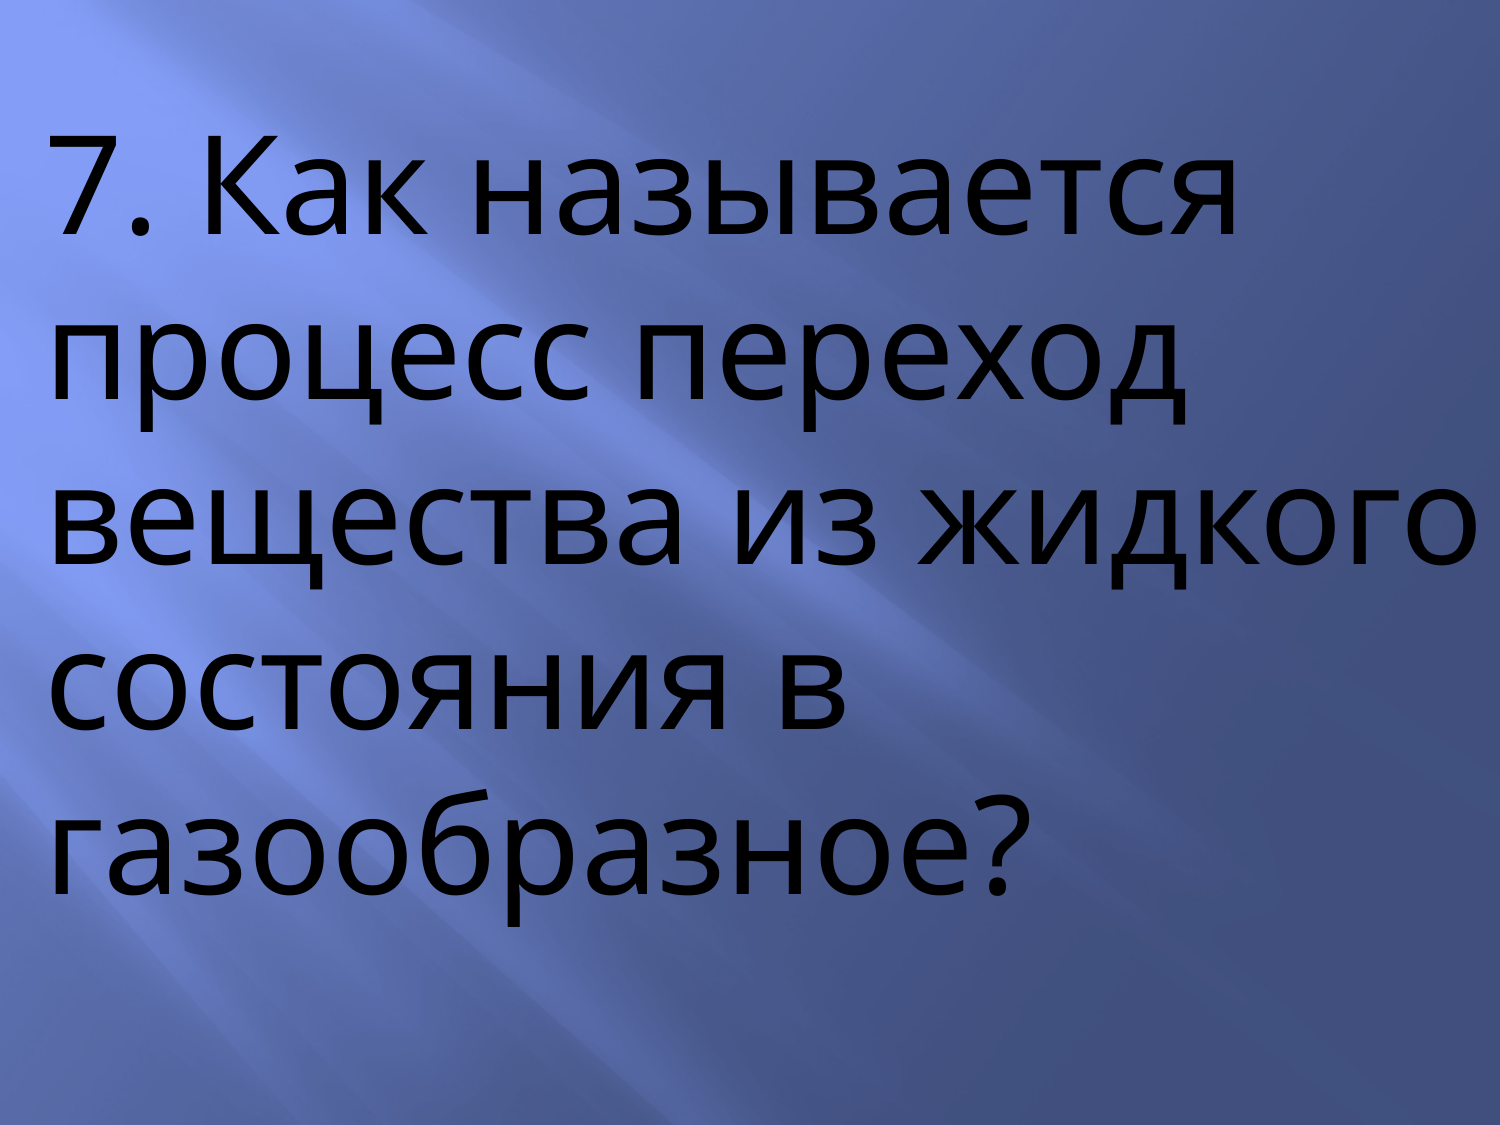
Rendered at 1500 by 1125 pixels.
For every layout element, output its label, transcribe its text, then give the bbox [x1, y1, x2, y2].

text_box 7. Как называется процесс переход вещества из жидкого состояния в газообразное? [29, 90, 1500, 930]
